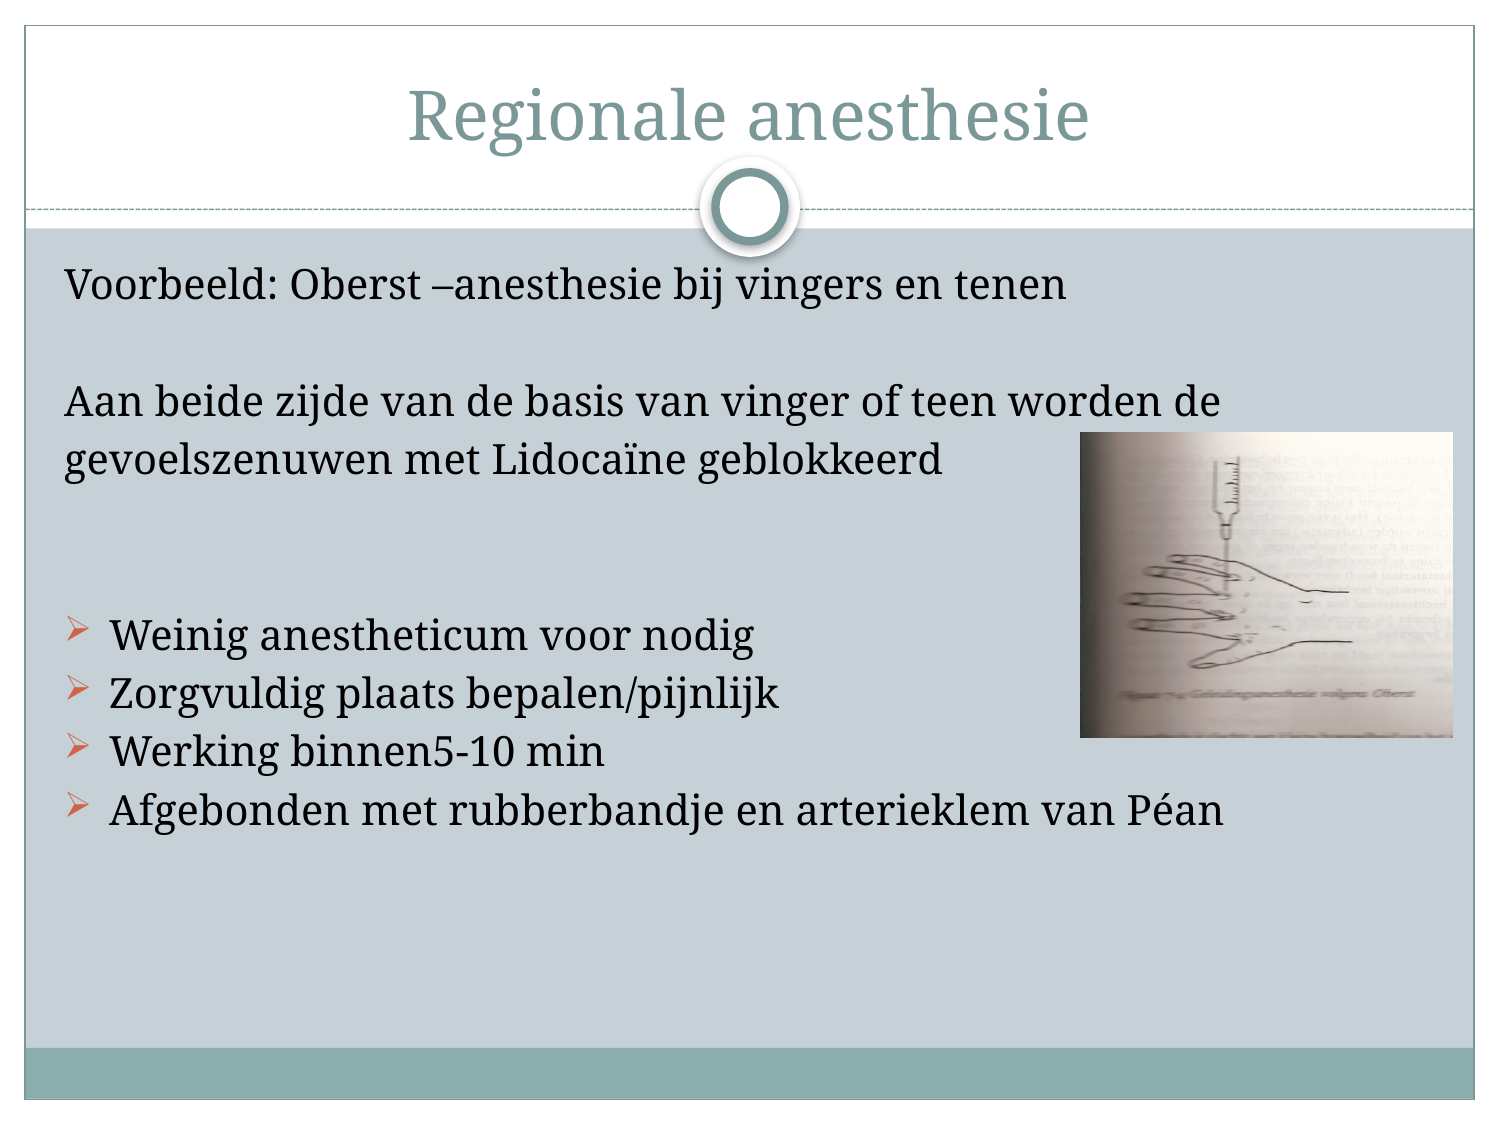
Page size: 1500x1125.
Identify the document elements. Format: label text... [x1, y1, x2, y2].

title Regionale anesthesie [49, 37, 1450, 162]
list Voorbeeld: Oberst –anesthesie bij vingers en tenen Aan beide zijde van de basis van vinger of teen worden de gevoelszenuwen met Lidocaïne geblokkeerd Weinig anestheticum voor nodig Zorgvuldig plaats bepalen/pijnlijk Werking binnen5-10 min Afgebonden met rubberbandje en arterieklem van Péan [49, 250, 1445, 1001]
picture [1080, 432, 1453, 738]
